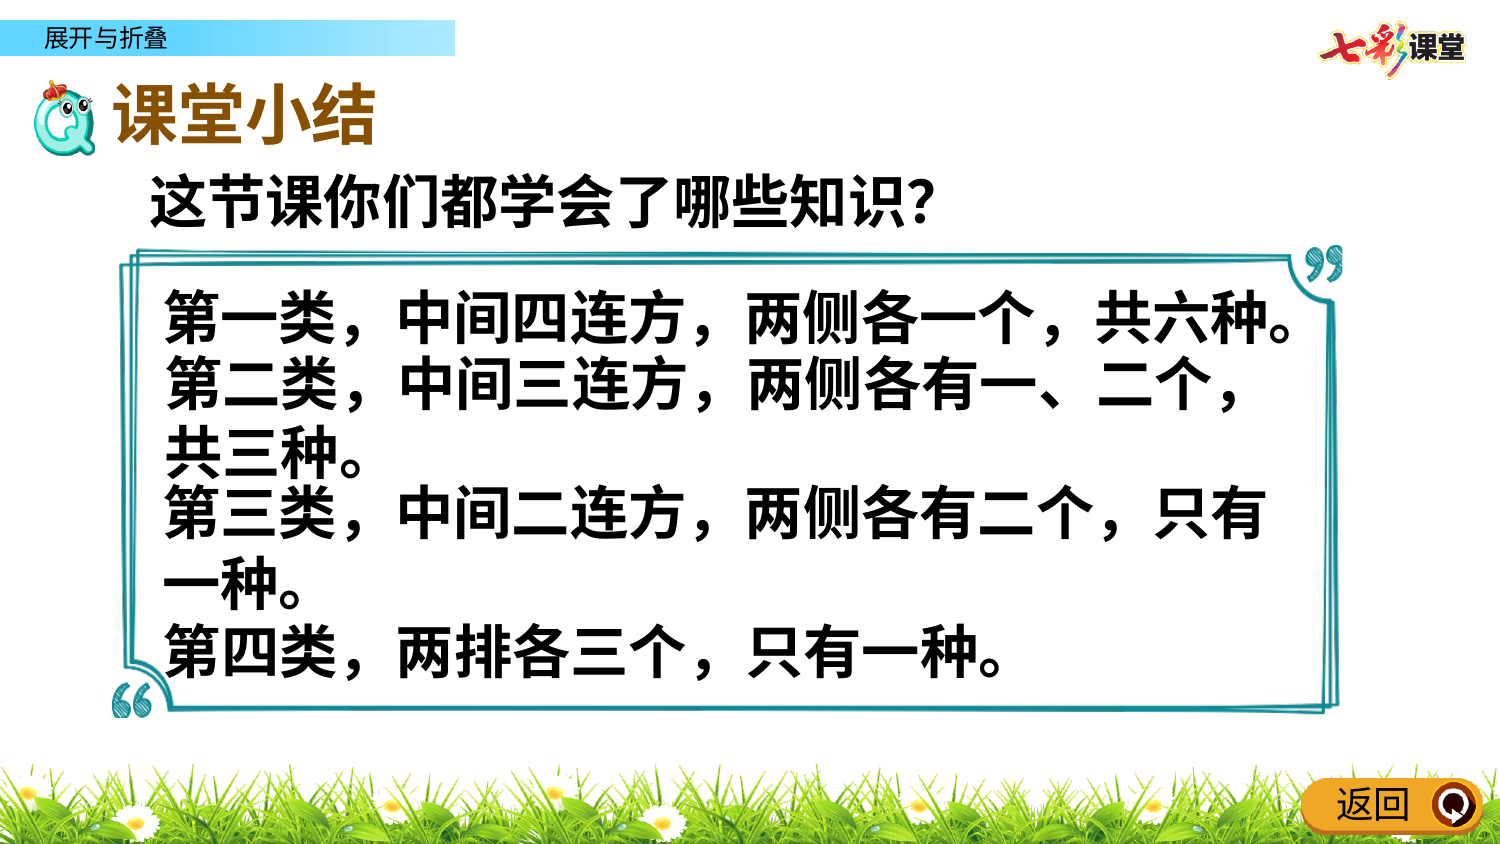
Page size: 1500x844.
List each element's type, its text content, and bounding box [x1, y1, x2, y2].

picture [34, 80, 96, 156]
text_box 课堂小结 [100, 67, 404, 159]
picture [1316, 20, 1468, 80]
picture [111, 245, 1343, 718]
picture [0, 764, 1500, 844]
text_box 这节课你们都学会了哪些知识？ [137, 159, 977, 241]
